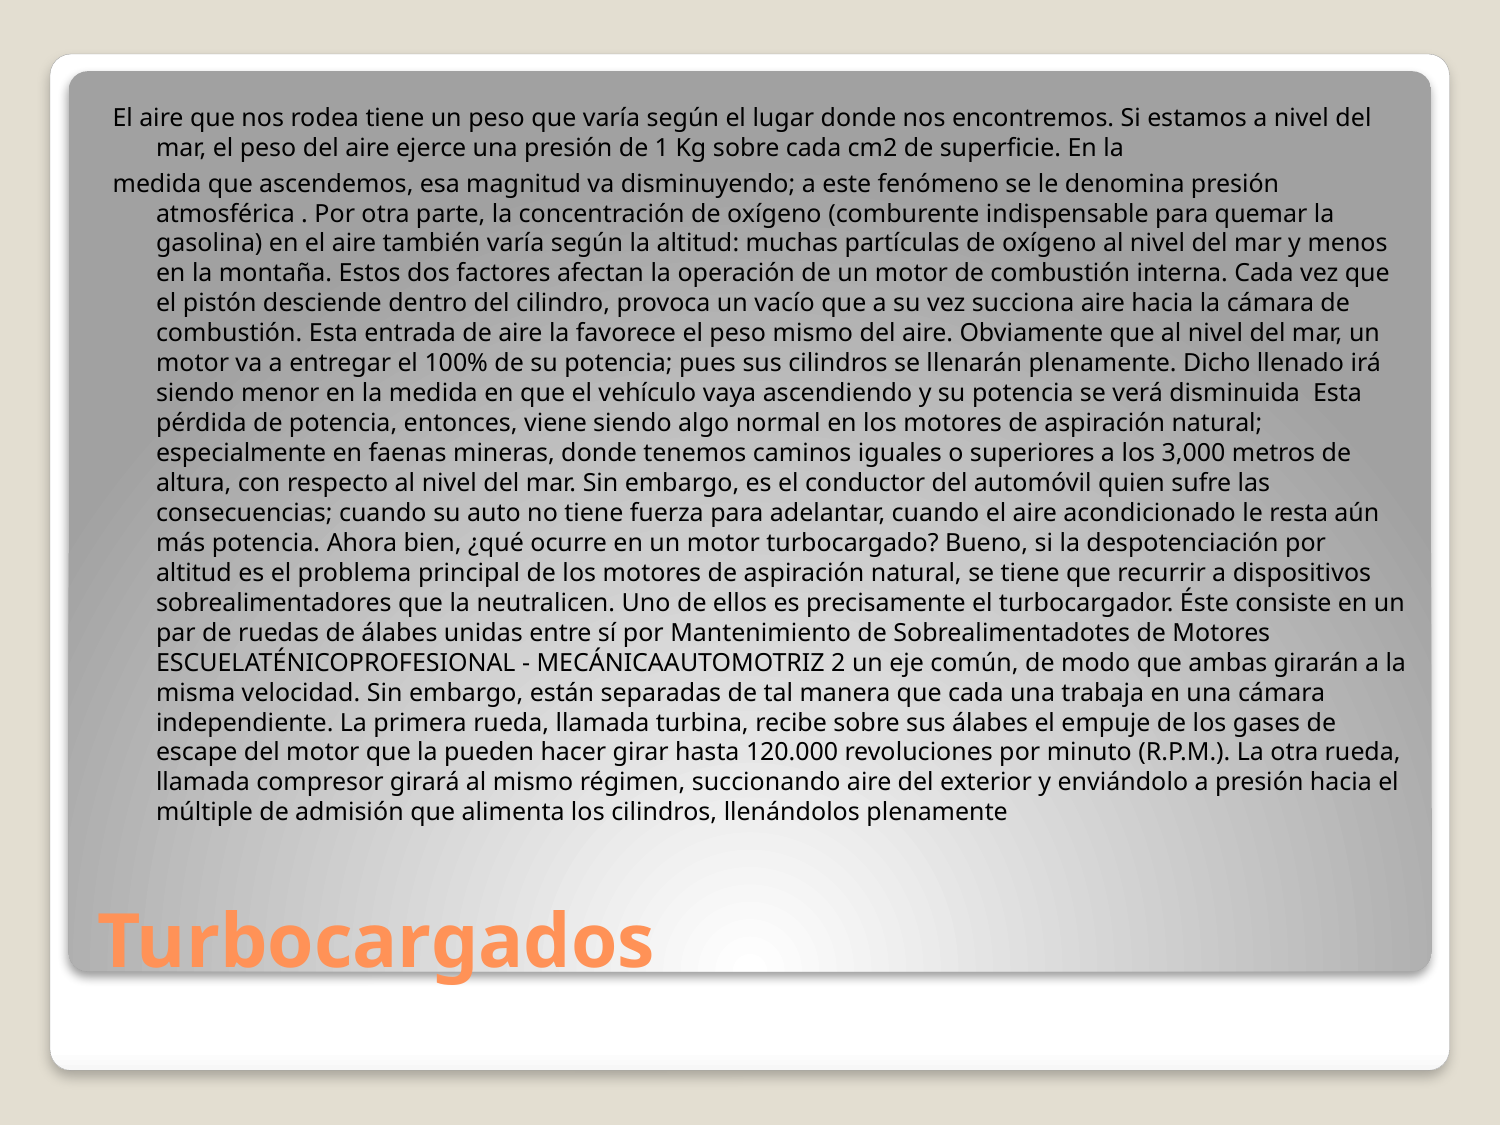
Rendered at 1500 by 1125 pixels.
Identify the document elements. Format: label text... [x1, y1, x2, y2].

list El aire que nos rodea tiene un peso que varía según el lugar donde nos encontremos. Si estamos a nivel del mar, el peso del aire ejerce una presión de 1 Kg sobre cada cm2 de superficie. En la medida que ascendemos, esa magnitud va disminuyendo; a este fenómeno se le denomina presión atmosférica . Por otra parte, la concentración de oxígeno (comburente indispensable para quemar la gasolina) en el aire también varía según la altitud: muchas partículas de oxígeno al nivel del mar y menos en la montaña. Estos dos factores afectan la operación de un motor de combustión interna. Cada vez que el pistón desciende dentro del cilindro, provoca un vacío que a su vez succiona aire hacia la cámara de combustión. Esta entrada de aire la favorece el peso mismo del aire. Obviamente que al nivel del mar, un motor va a entregar el 100% de su potencia; pues sus cilindros se llenarán plenamente. Dicho llenado irá siendo menor en la medida en que el vehículo vaya ascendiendo y su potencia se verá disminuida Esta pérdida de potencia, entonces, viene siendo algo normal en los motores de aspiración natural; especialmente en faenas mineras, donde tenemos caminos iguales o superiores a los 3,000 metros de altura, con respecto al nivel del mar. Sin embargo, es el conductor del automóvil quien sufre las consecuencias; cuando su auto no tiene fuerza para adelantar, cuando el aire acondicionado le resta aún más potencia. Ahora bien, ¿qué ocurre en un motor turbocargado? Bueno, si la despotenciación por altitud es el problema principal de los motores de aspiración natural, se tiene que recurrir a dispositivos sobrealimentadores que la neutralicen. Uno de ellos es precisamente el turbocargador. Éste consiste en un par de ruedas de álabes unidas entre sí por Mantenimiento de Sobrealimentadotes de Motores ESCUELATÉNICOPROFESIONAL - MECÁNICAAUTOMOTRIZ 2 un eje común, de modo que ambas girarán a la misma velocidad. Sin embargo, están separadas de tal manera que cada una trabaja en una cámara independiente. La primera rueda, llamada turbina, recibe sobre sus álabes el empuje de los gases de escape del motor que la pueden hacer girar hasta 120.000 revoluciones por minuto (R.P.M.). La otra rueda, llamada compresor girará al mismo régimen, succionando aire del exterior y enviándolo a presión hacia el múltiple de admisión que alimenta los cilindros, llenándolos plenamente [82, 86, 1425, 774]
title Turbocargados [82, 817, 1425, 990]
